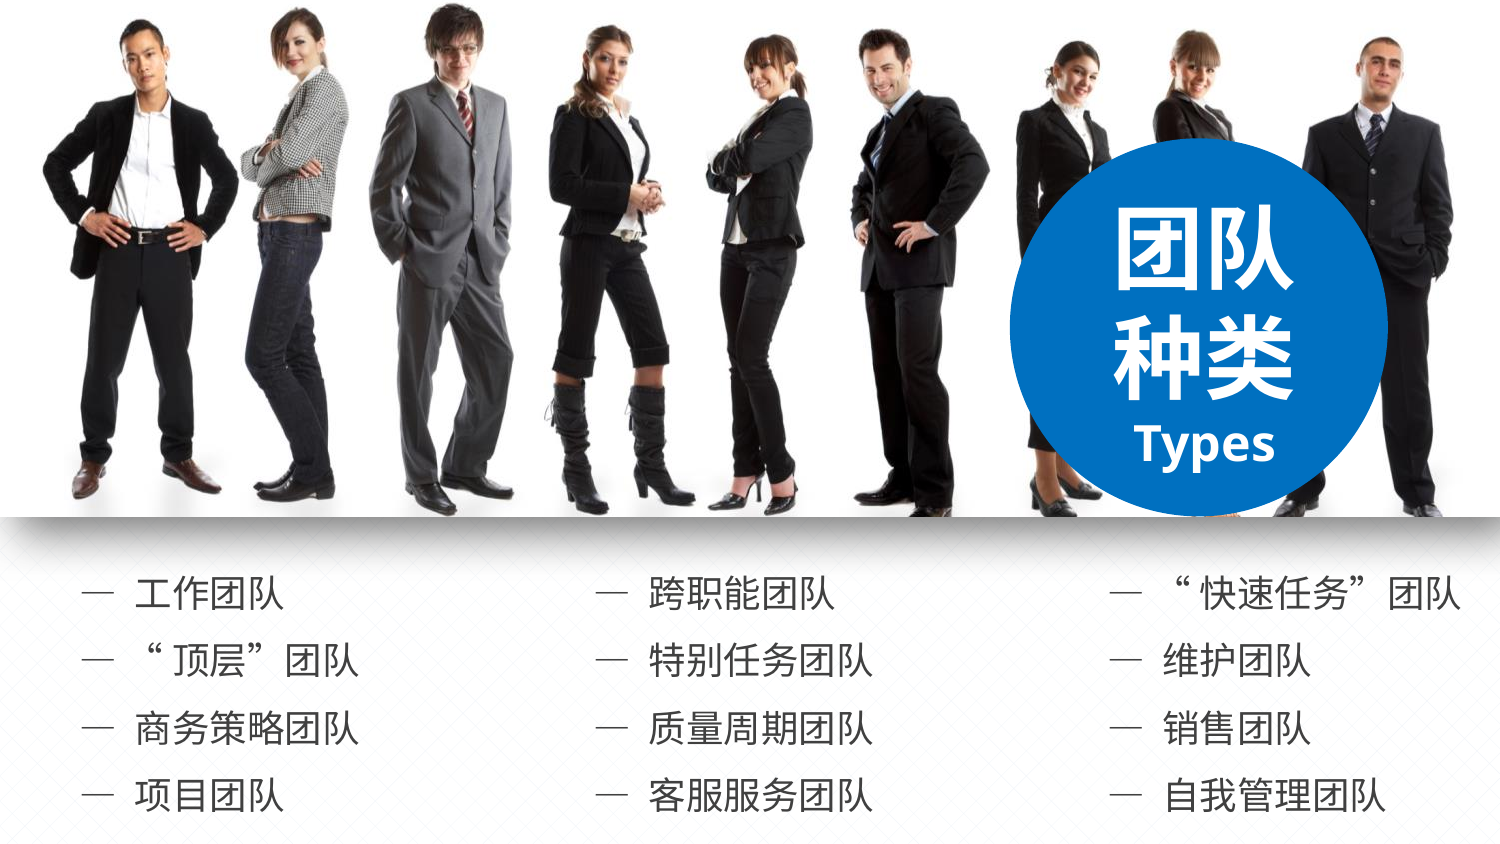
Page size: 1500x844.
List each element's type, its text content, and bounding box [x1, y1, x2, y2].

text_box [1009, 138, 1389, 517]
text_box — 工作团队 — “顶层”团队 — 商务策略团队 — 项目团队 [64, 539, 396, 825]
picture [0, 0, 1500, 517]
text_box — 跨职能团队 — 特别任务团队 — 质量周期团队 — 客服服务团队 [578, 539, 928, 825]
text_box — “快速任务”团队 — 维护团队 — 销售团队 — 自我管理团队 [1092, 539, 1489, 825]
